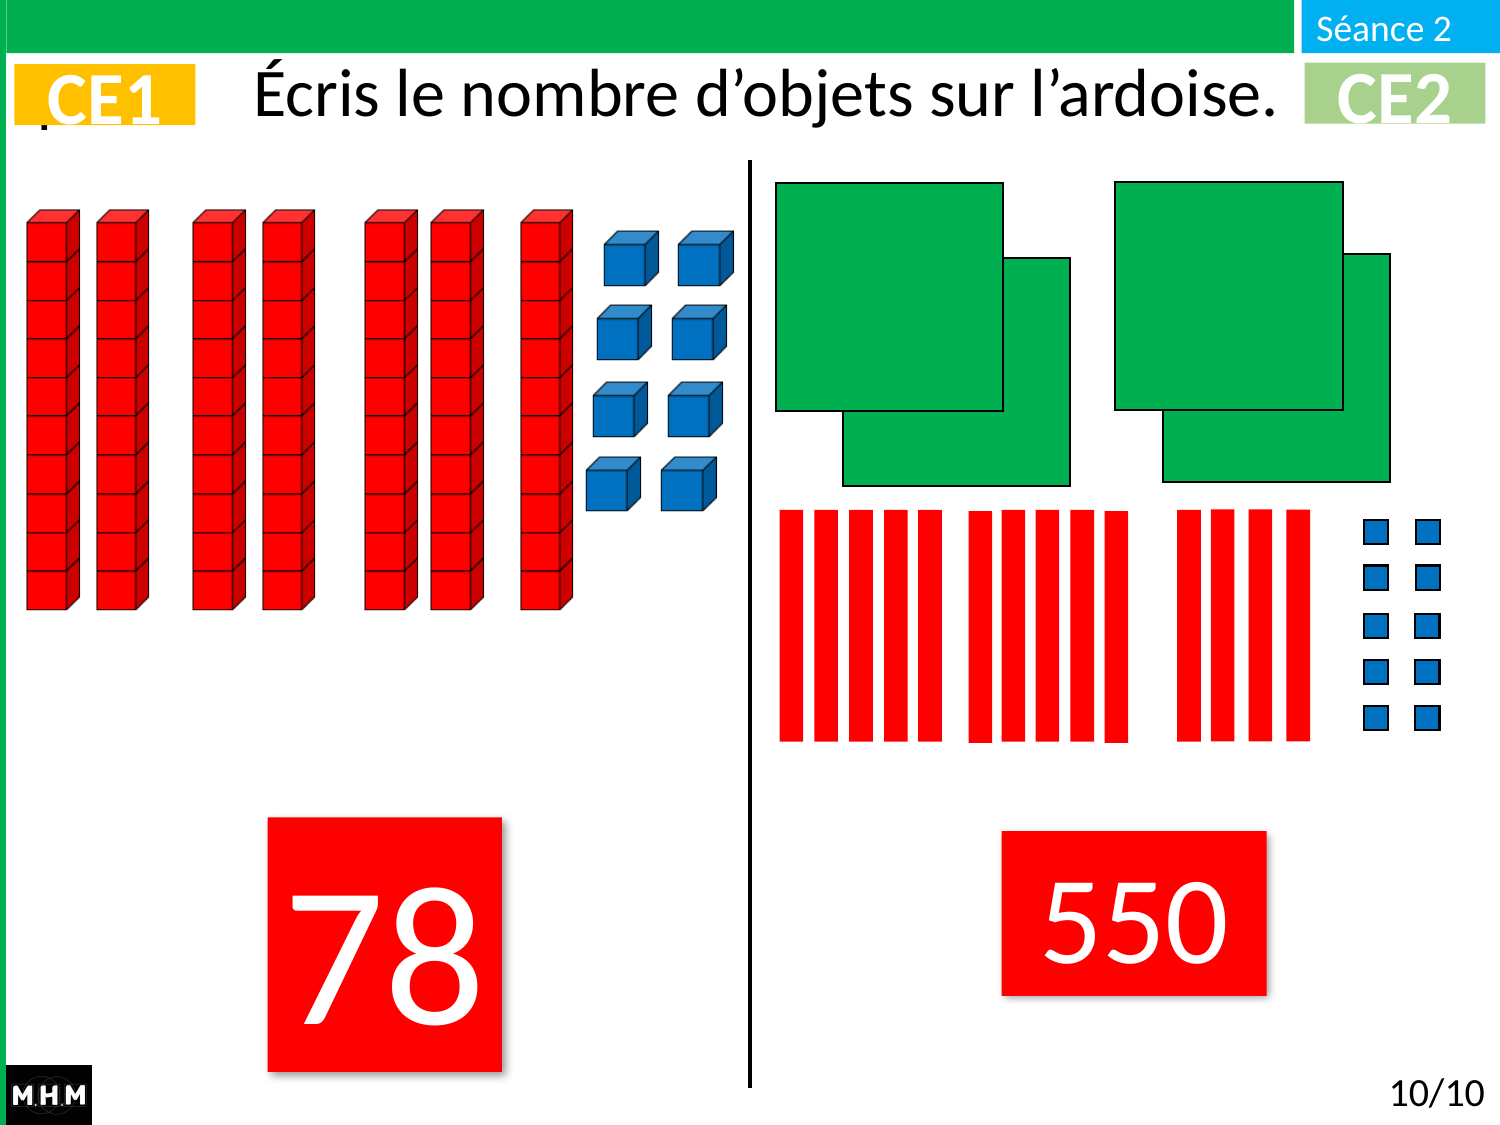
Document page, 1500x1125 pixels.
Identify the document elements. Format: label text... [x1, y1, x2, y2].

text_box [1414, 659, 1441, 685]
text_box [813, 509, 839, 743]
text_box [1363, 659, 1389, 685]
picture [94, 207, 154, 614]
picture [362, 207, 423, 614]
text_box [779, 509, 804, 743]
text_box [1415, 564, 1441, 591]
picture [657, 454, 721, 514]
text_box [1114, 181, 1344, 411]
text_box [968, 510, 993, 744]
picture [260, 207, 320, 614]
picture [6, 1065, 92, 1125]
picture [600, 228, 663, 289]
picture [664, 379, 727, 440]
text_box [1363, 613, 1389, 639]
text_box [1248, 508, 1273, 742]
picture [593, 302, 656, 363]
text_box [1414, 613, 1441, 639]
text_box [1414, 705, 1441, 731]
text_box [1210, 508, 1235, 742]
list 10/10 [1373, 1064, 1500, 1125]
text_box [1162, 253, 1391, 483]
text_box [842, 257, 1071, 487]
picture [582, 454, 646, 514]
text_box [848, 509, 874, 743]
picture [428, 207, 489, 614]
picture [24, 207, 85, 614]
text_box [1363, 705, 1389, 731]
text_box [1285, 509, 1311, 742]
text_box CE1 [13, 63, 196, 126]
text_box [1104, 510, 1129, 744]
text_box [1363, 564, 1389, 591]
text_box [883, 509, 909, 743]
text_box [1363, 519, 1389, 545]
text_box 78 [267, 817, 502, 1072]
text_box CE2 [1303, 62, 1487, 125]
text_box [1069, 509, 1095, 743]
text_box [1035, 509, 1060, 743]
title Écris le nombre d’objets sur l’ardoise. [238, 50, 1500, 139]
picture [190, 207, 251, 614]
picture [589, 379, 652, 440]
picture [674, 228, 738, 289]
text_box [775, 182, 1004, 412]
text_box 550 [1001, 831, 1267, 996]
text_box [1176, 509, 1202, 743]
text_box [1000, 509, 1026, 743]
text_box [1415, 519, 1441, 545]
picture [517, 207, 578, 614]
picture [668, 302, 731, 363]
text_box [917, 509, 943, 743]
